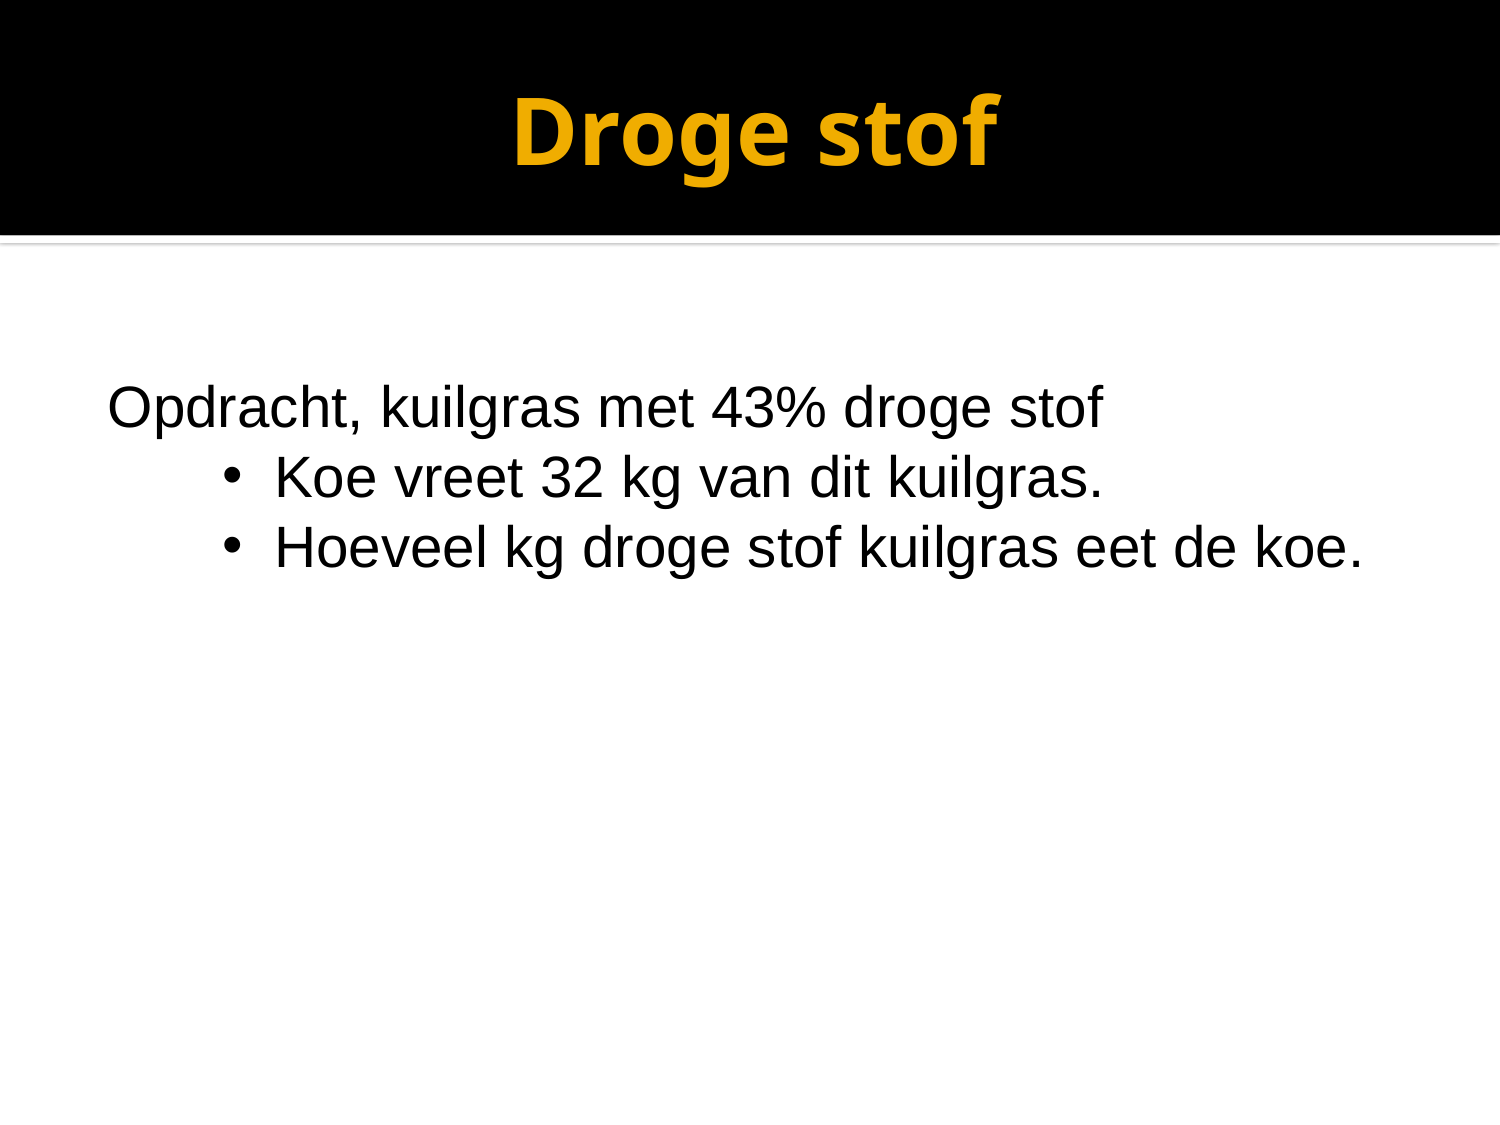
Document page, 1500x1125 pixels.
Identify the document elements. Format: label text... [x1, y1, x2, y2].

title Droge stof [75, 24, 1425, 231]
text_box Opdracht, kuilgras met 43% droge stof Koe vreet 32 kg van dit kuilgras. Hoeveel kg droge stof kuilgras eet de koe. [93, 361, 1381, 587]
